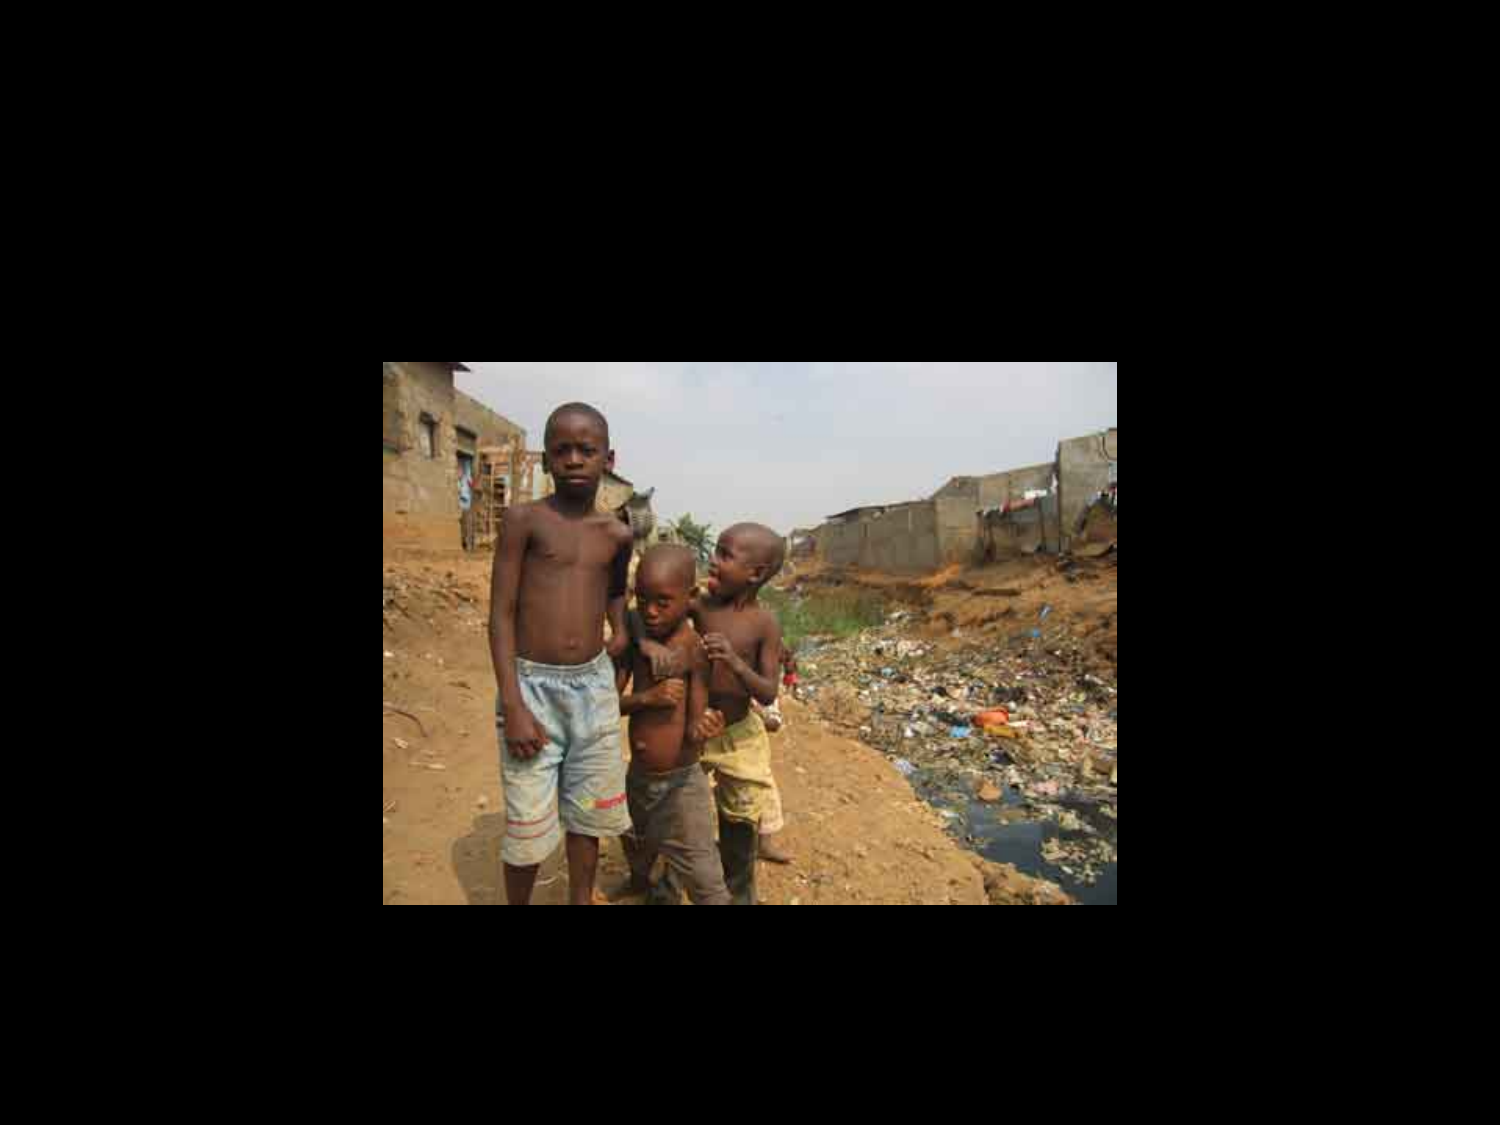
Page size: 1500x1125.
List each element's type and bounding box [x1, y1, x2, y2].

list [383, 362, 1117, 906]
